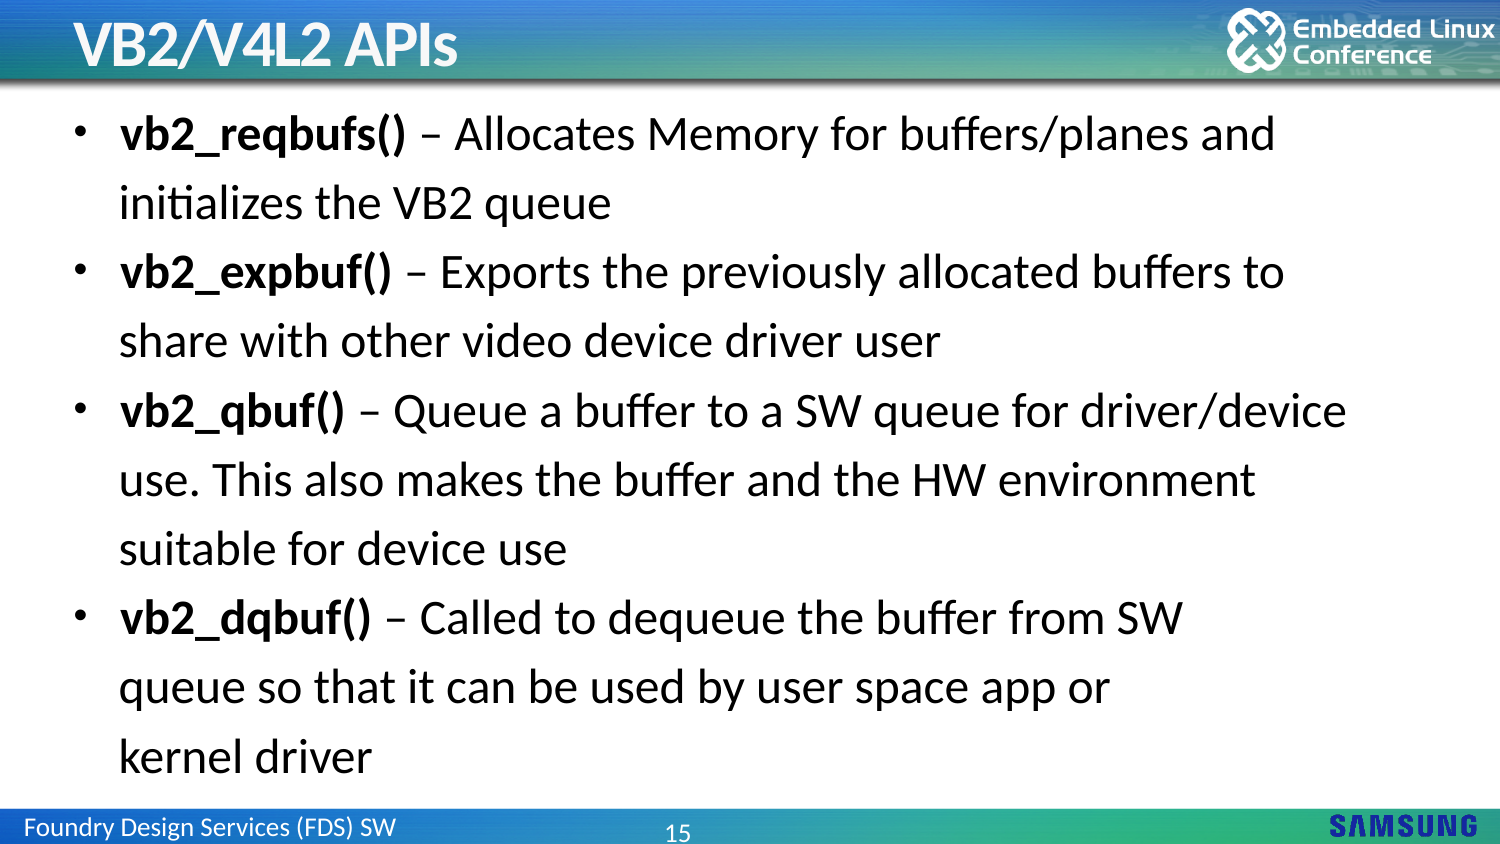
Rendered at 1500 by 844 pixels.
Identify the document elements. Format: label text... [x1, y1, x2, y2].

list vb2_reqbufs() – Allocates Memory for buffers/planes and initializes the VB2 queue vb2_expbuf() – Exports the previously allocated buffers to share with other video device driver user vb2_qbuf() – Queue a buffer to a SW queue for driver/device use. This also makes the buffer and the HW environment suitable for device use vb2_dqbuf() – Called to dequeue the buffer from SW queue so that it can be used by user space app or kernel driver [58, 93, 1430, 794]
title VB2/V4L2 APIs [58, 1, 1430, 78]
picture [0, 0, 1500, 844]
